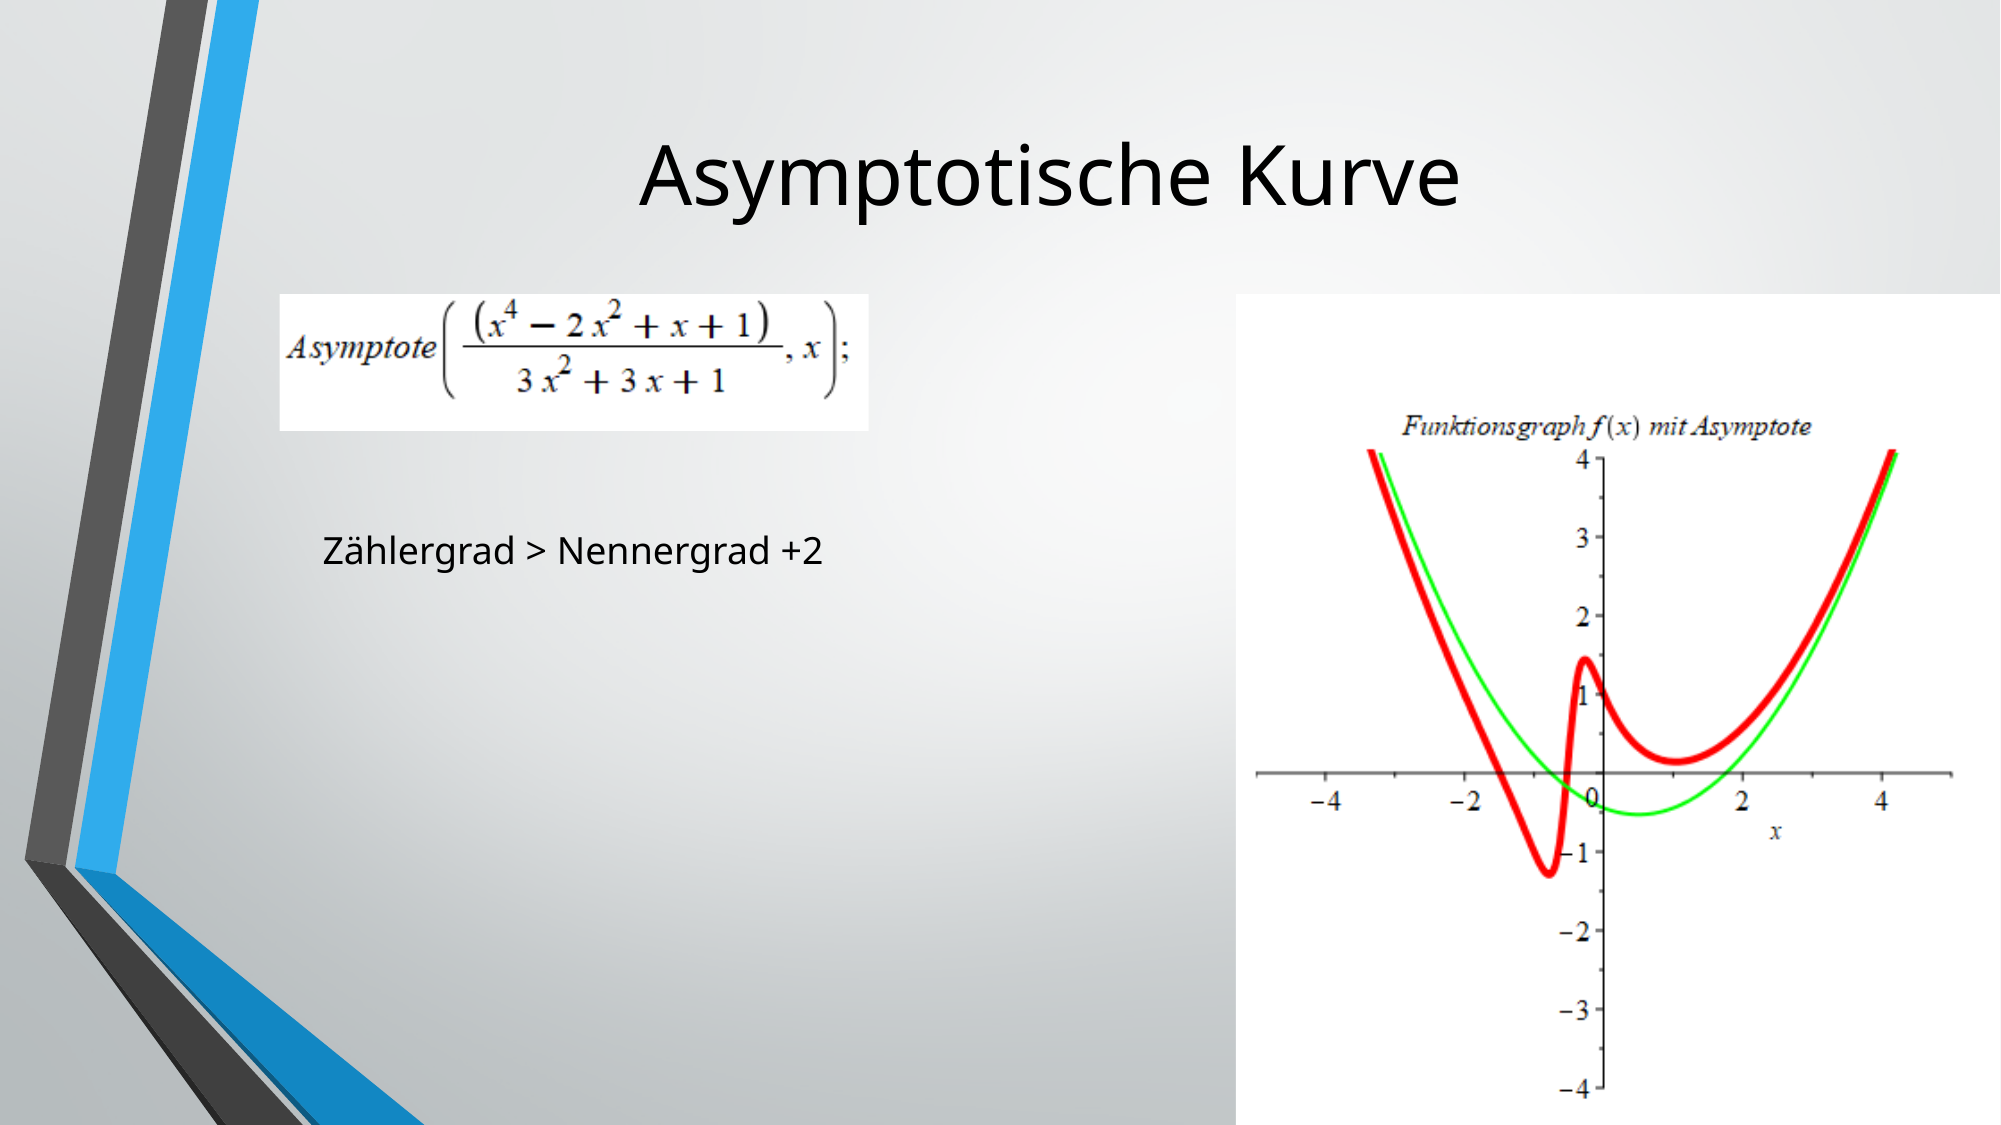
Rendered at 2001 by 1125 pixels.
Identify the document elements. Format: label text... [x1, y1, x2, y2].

title Asymptotische Kurve [229, 28, 1873, 317]
text_box Zählergrad > Nennergrad +2 [307, 519, 1086, 580]
picture [279, 293, 869, 431]
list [1235, 293, 2000, 1125]
